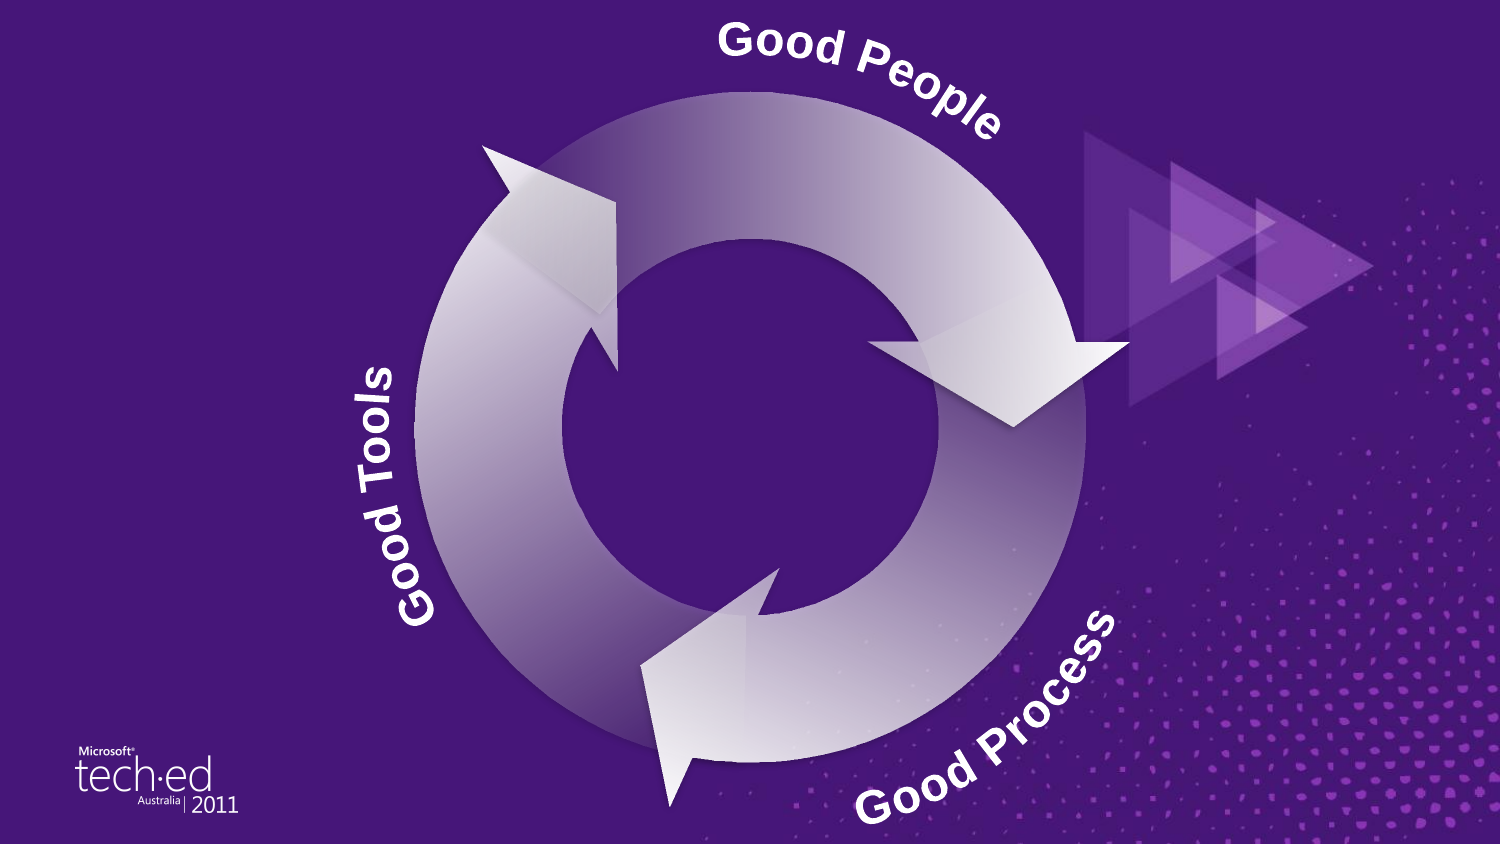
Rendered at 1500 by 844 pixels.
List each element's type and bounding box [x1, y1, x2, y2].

picture [0, 0, 1500, 844]
text_box [356, 33, 1144, 821]
